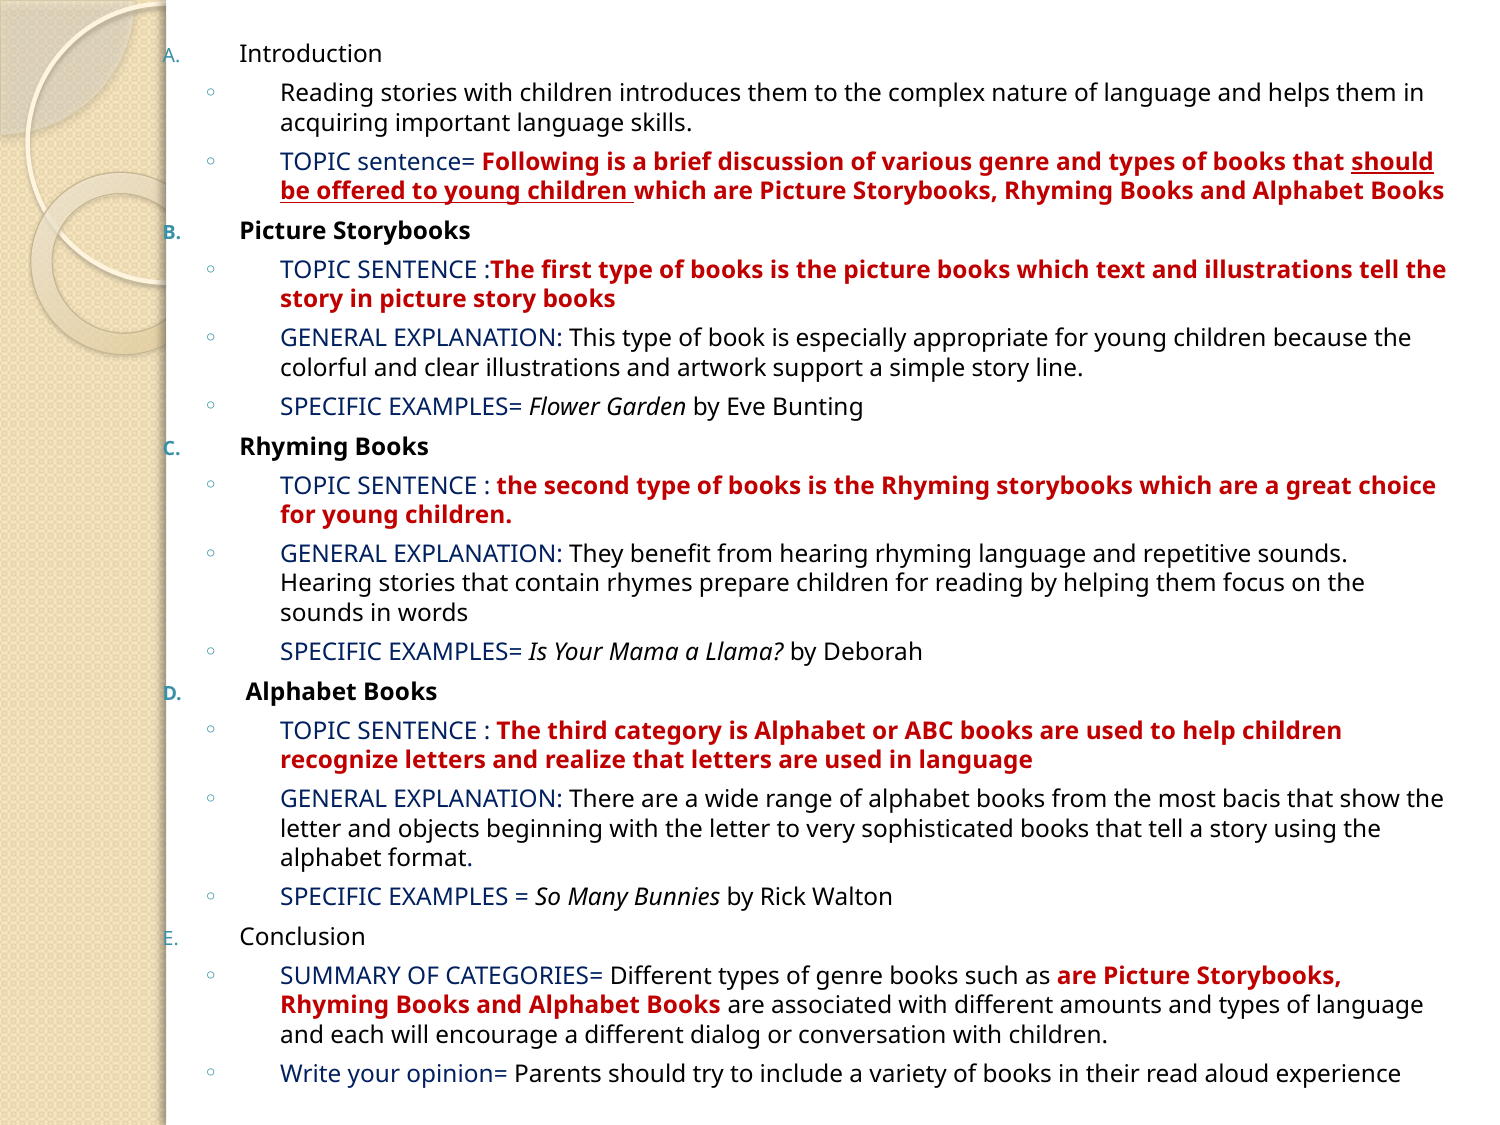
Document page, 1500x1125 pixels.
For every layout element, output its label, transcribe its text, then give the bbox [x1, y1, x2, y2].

list Introduction Reading stories with children introduces them to the complex nature of language and helps them in acquiring important language skills. TOPIC sentence= Following is a brief discussion of various genre and types of books that should be offered to young children which are Picture Storybooks, Rhyming Books and Alphabet Books Picture Storybooks TOPIC SENTENCE :The first type of books is the picture books which text and illustrations tell the story in picture story books GENERAL EXPLANATION: This type of book is especially appropriate for young children because the colorful and clear illustrations and artwork support a simple story line. SPECIFIC EXAMPLES= Flower Garden by Eve Bunting Rhyming Books TOPIC SENTENCE : the second type of books is the Rhyming storybooks which are a great choice for young children. GENERAL EXPLANATION: They benefit from hearing rhyming language and repetitive sounds. Hearing stories that contain rhymes prepare children for reading by helping them focus on the sounds in words SPECIFIC EXAMPLES= Is Your Mama a Llama? by Deborah Alphabet Books TOPIC SENTENCE : The third category is Alphabet or ABC books are used to help children recognize letters and realize that letters are used in language GENERAL EXPLANATION: There are a wide range of alphabet books from the most bacis that show the letter and objects beginning with the letter to very sophisticated books that tell a story using the alphabet format. SPECIFIC EXAMPLES = So Many Bunnies by Rick Walton Conclusion SUMMARY OF CATEGORIES= Different types of genre books such as are Picture Storybooks, Rhyming Books and Alphabet Books are associated with different amounts and types of language and each will encourage a different dialog or conversation with children. Write your opinion= Parents should try to include a variety of books in their read aloud experience [135, 30, 1466, 1125]
